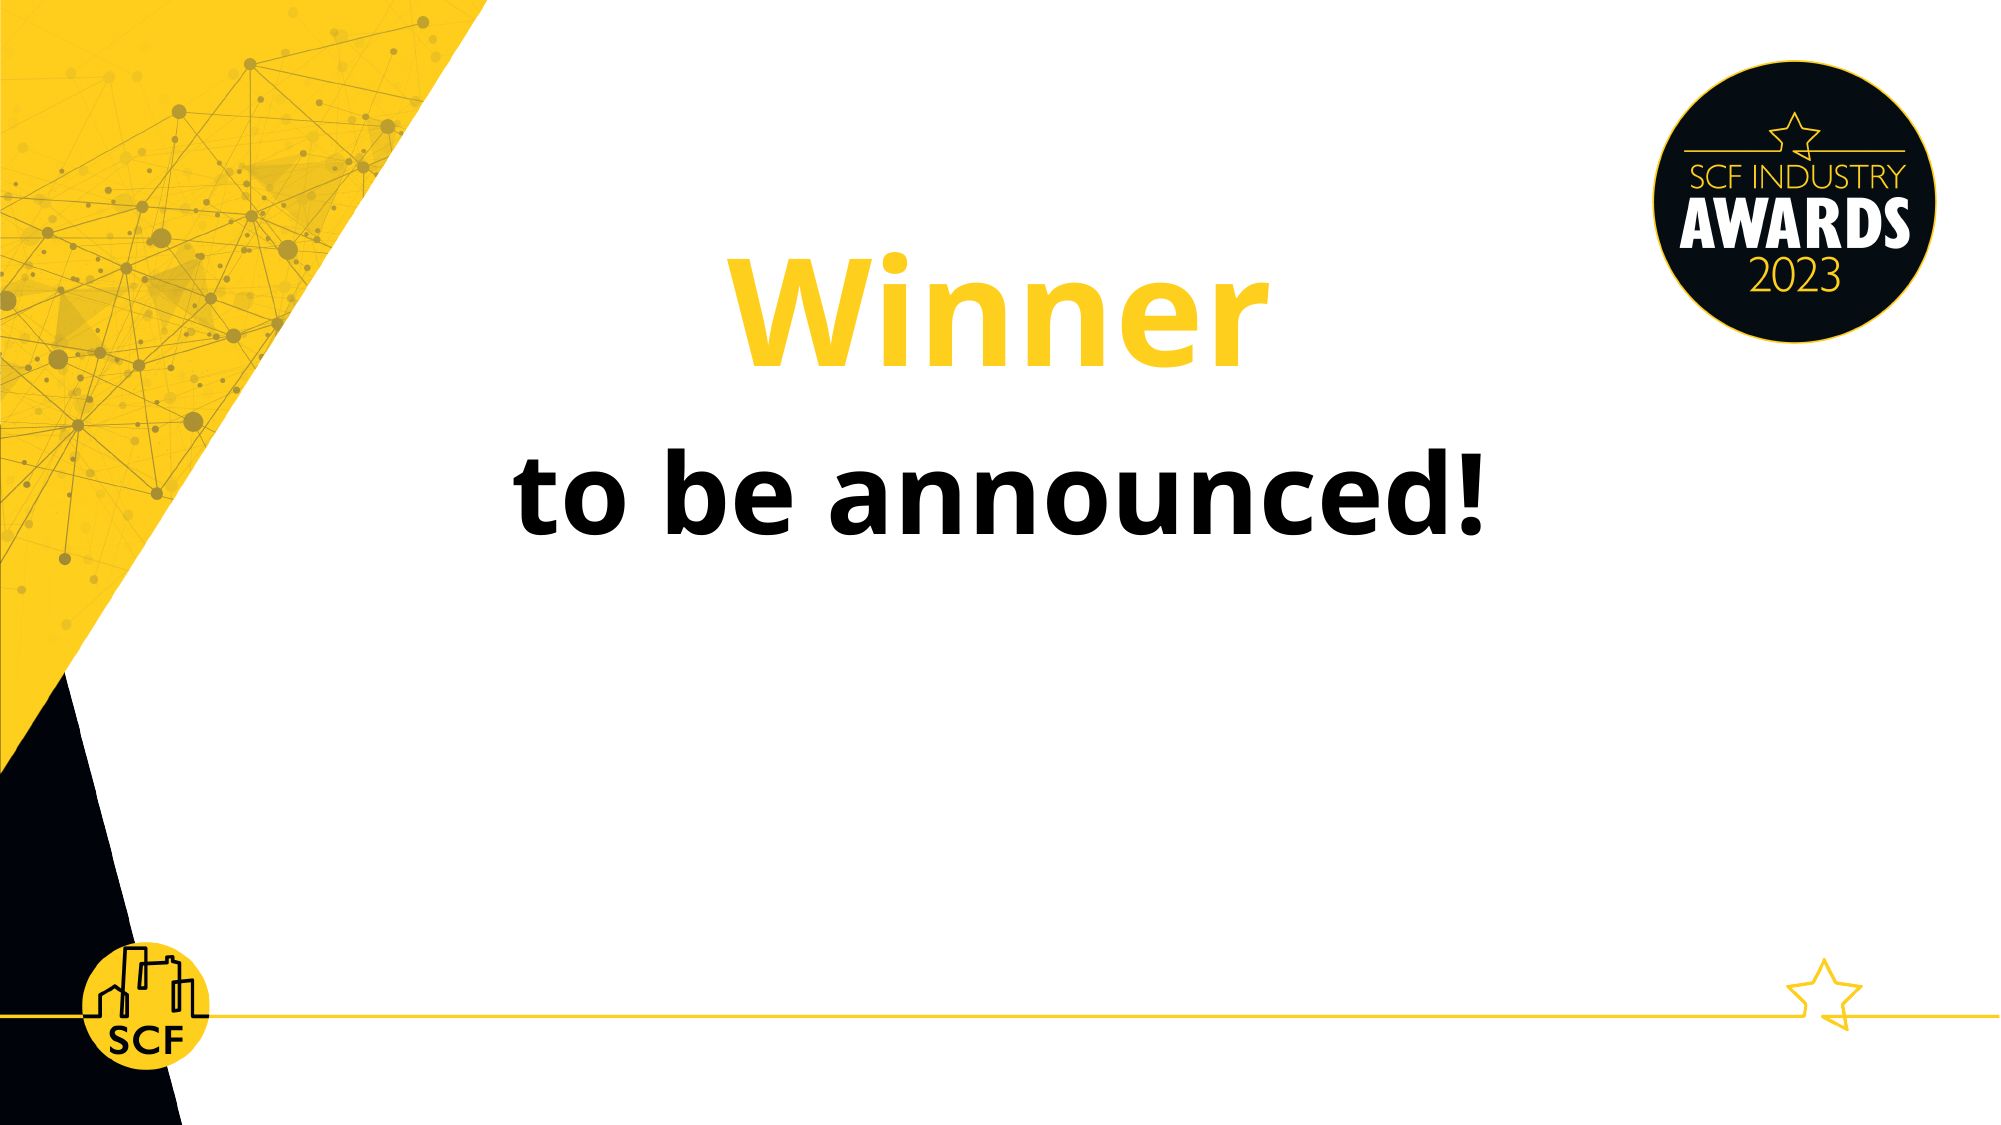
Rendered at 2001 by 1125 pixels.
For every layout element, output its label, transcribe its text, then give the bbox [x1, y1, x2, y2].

text_box to be announced! [348, 415, 1652, 544]
text_box Winner [710, 208, 1289, 356]
picture [0, 0, 2000, 1125]
